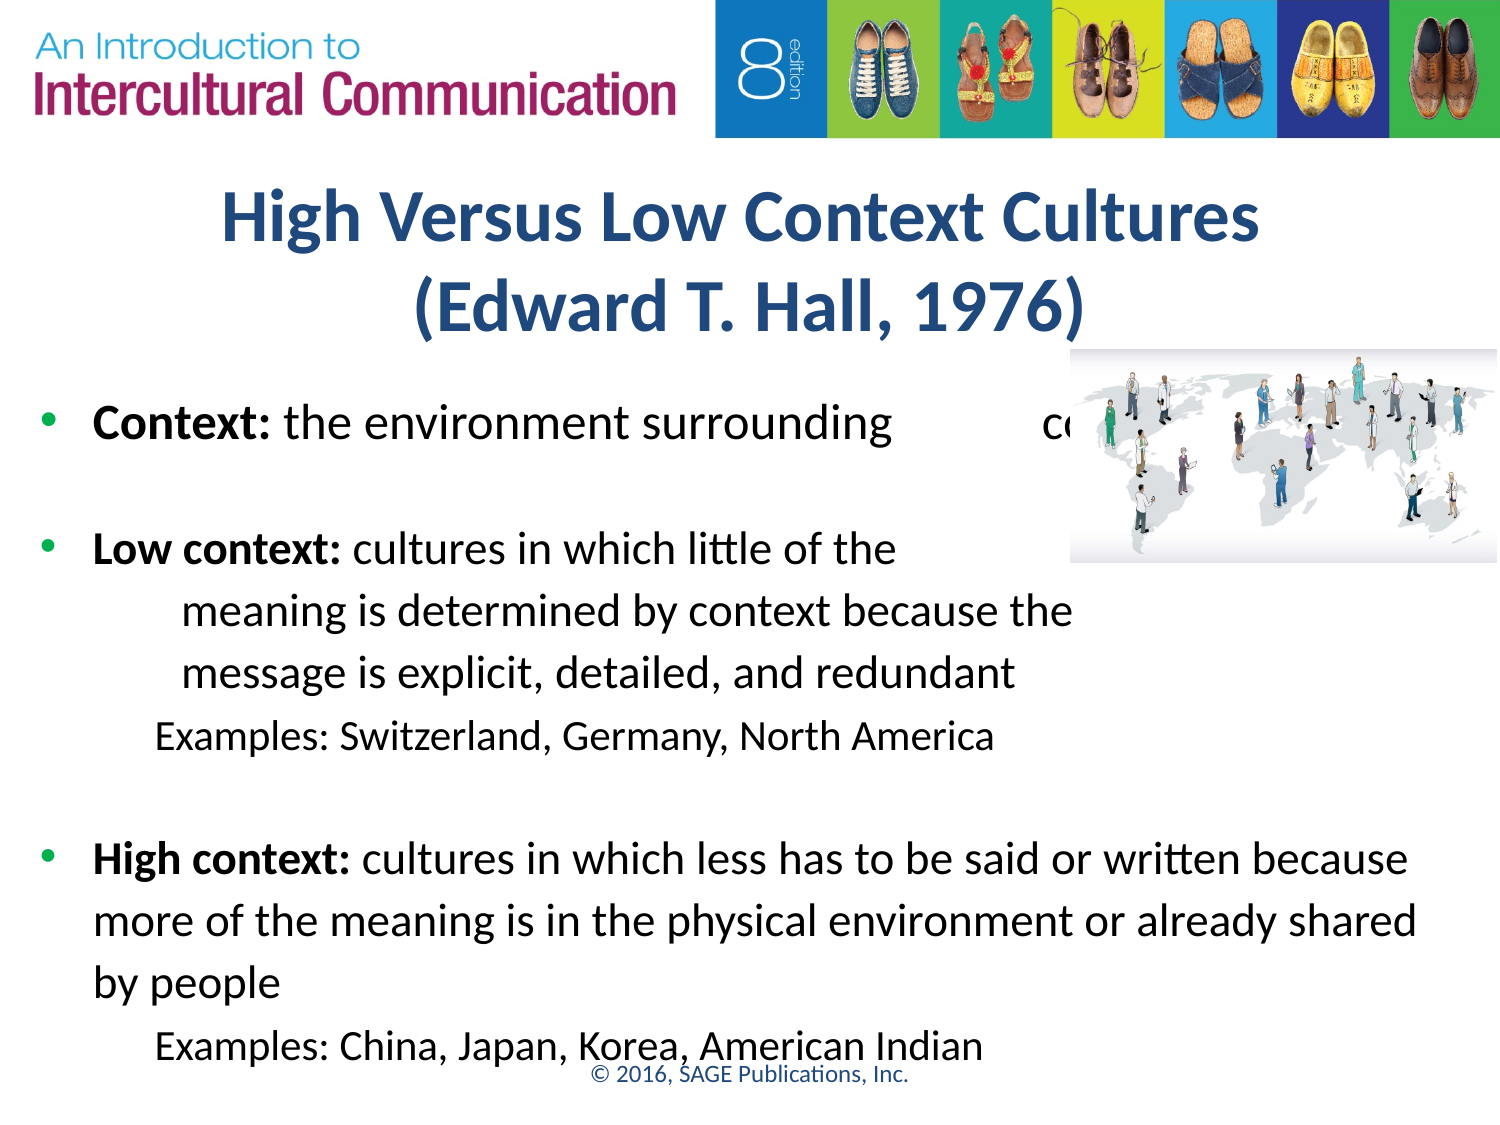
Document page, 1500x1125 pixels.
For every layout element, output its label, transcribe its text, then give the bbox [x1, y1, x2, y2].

title High Versus Low Context Cultures (Edward T. Hall, 1976) [0, 162, 1500, 350]
picture [0, 0, 1500, 162]
list Context: the environment surrounding communication Low context: cultures in which little of the meaning is determined by context because the message is explicit, detailed, and redundant Examples: Switzerland, Germany, North America High context: cultures in which less has to be said or written because more of the meaning is in the physical environment or already shared by people Examples: China, Japan, Korea, American Indian [24, 375, 1463, 1088]
picture [0, 349, 1500, 1125]
footer © 2016, SAGE Publications, Inc. [512, 1042, 988, 1103]
